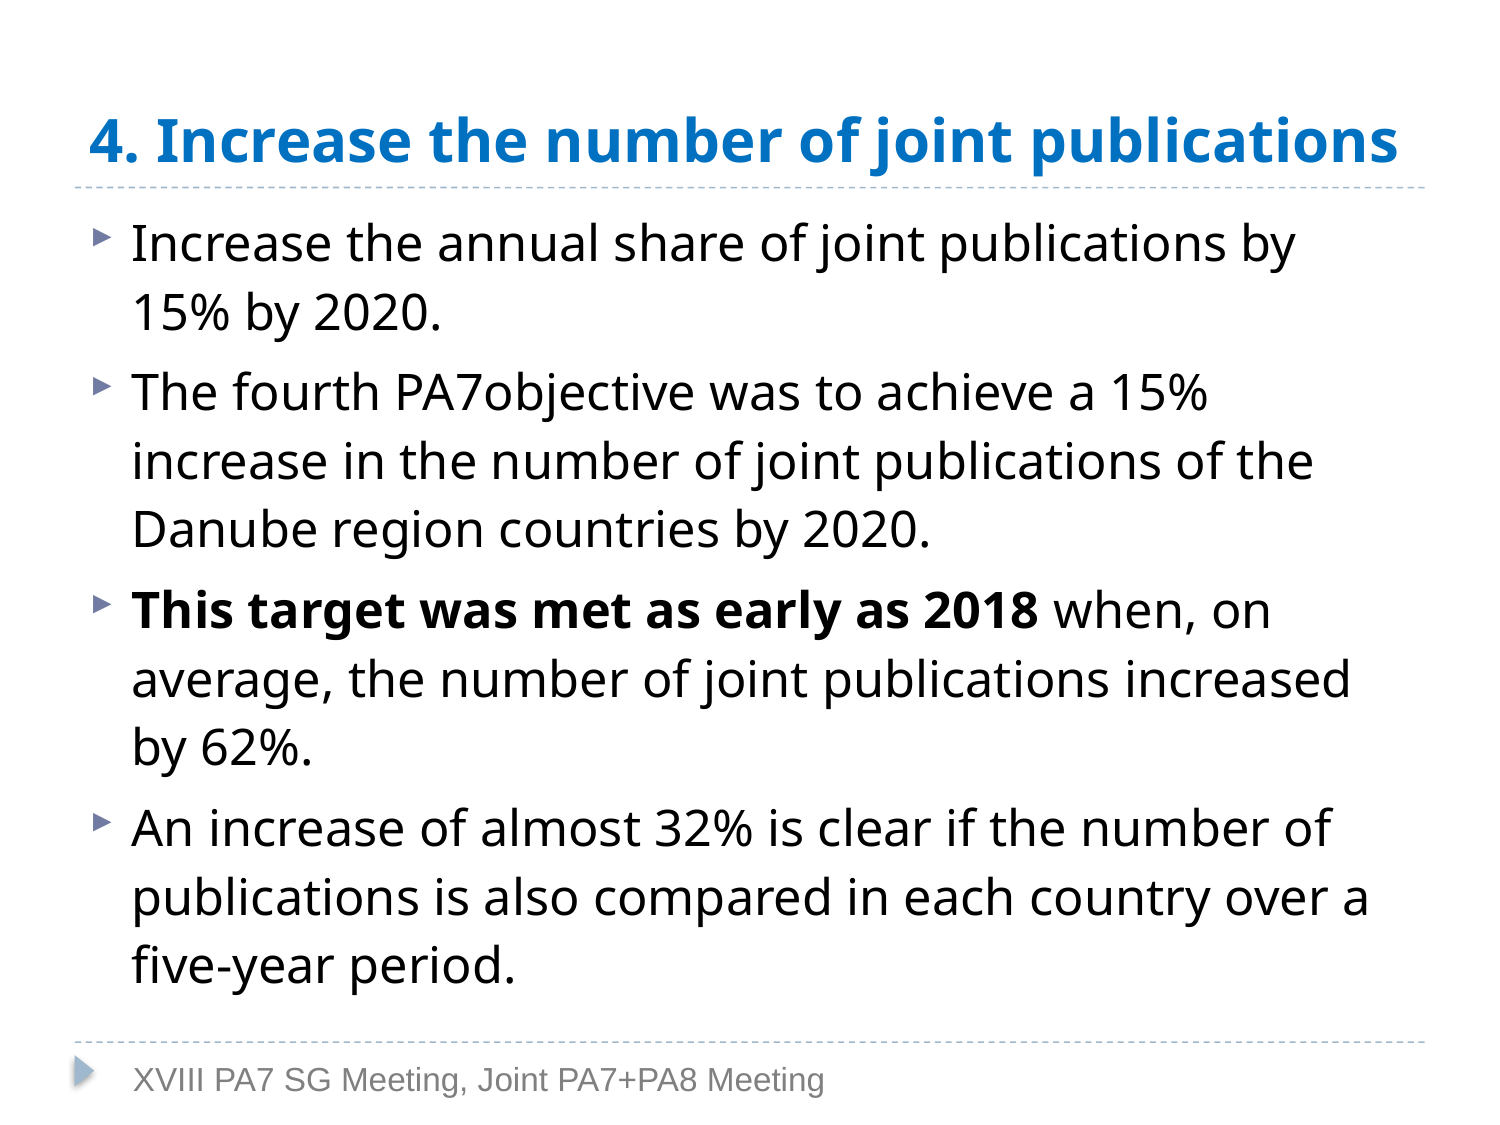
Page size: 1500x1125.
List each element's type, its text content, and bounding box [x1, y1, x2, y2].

text_box 4. Increase the number of joint publications [75, 24, 1425, 188]
text_box Increase the annual share of joint publications by 15% by 2020. The fourth PA7objective was to achieve a 15% increase in the number of joint publications of the Danube region countries by 2020. This target was met as early as 2018 when, on average, the number of joint publications increased by 62%. An increase of almost 32% is clear if the number of publications is also compared in each country over a five-year period. [75, 200, 1425, 1010]
text_box XVIII PA7 SG Meeting, Joint PA7+PA8 Meeting [118, 1051, 1500, 1125]
